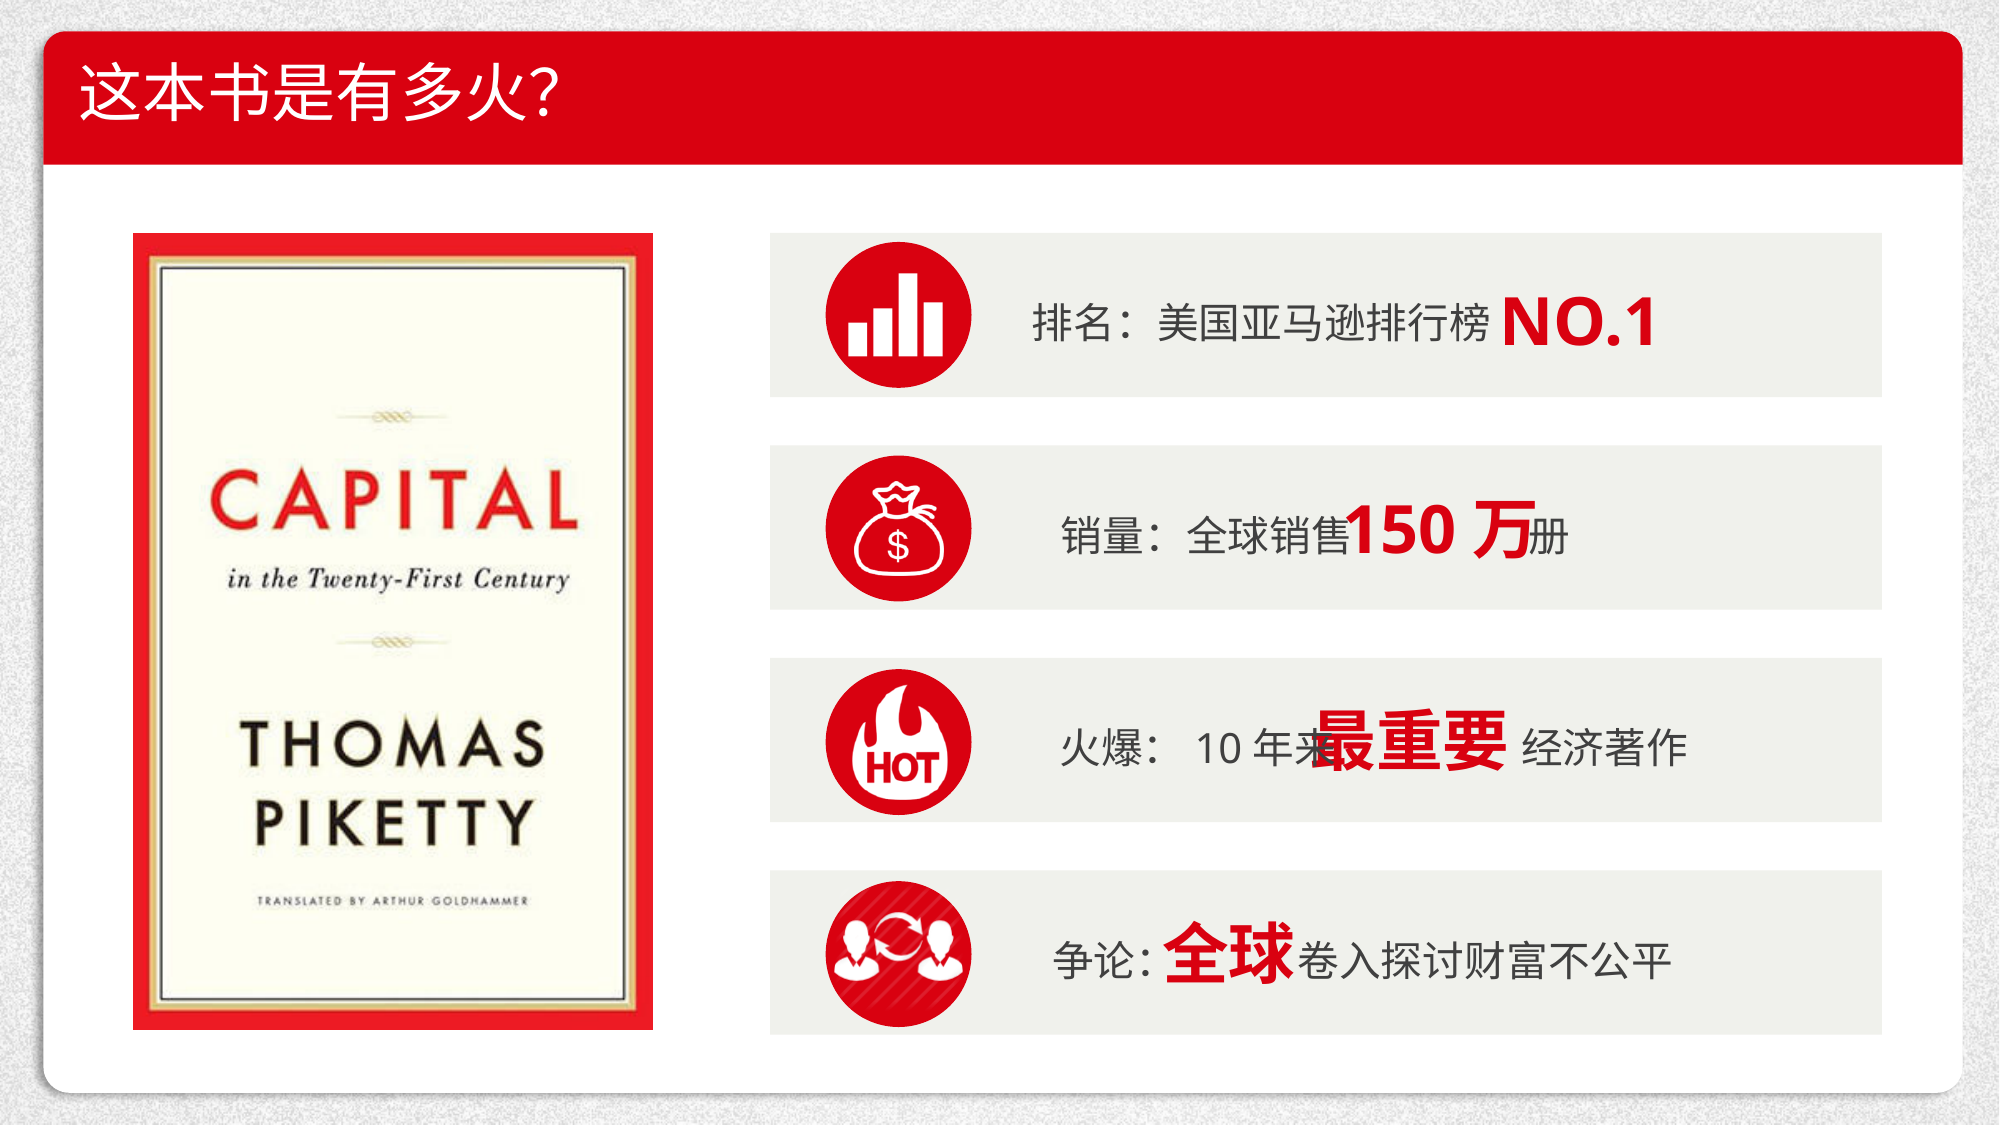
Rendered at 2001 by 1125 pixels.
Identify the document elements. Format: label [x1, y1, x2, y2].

text_box [770, 445, 1882, 610]
text_box [770, 232, 1882, 398]
text_box [770, 870, 1882, 1035]
picture [0, 0, 2000, 1125]
text_box [770, 657, 1882, 823]
